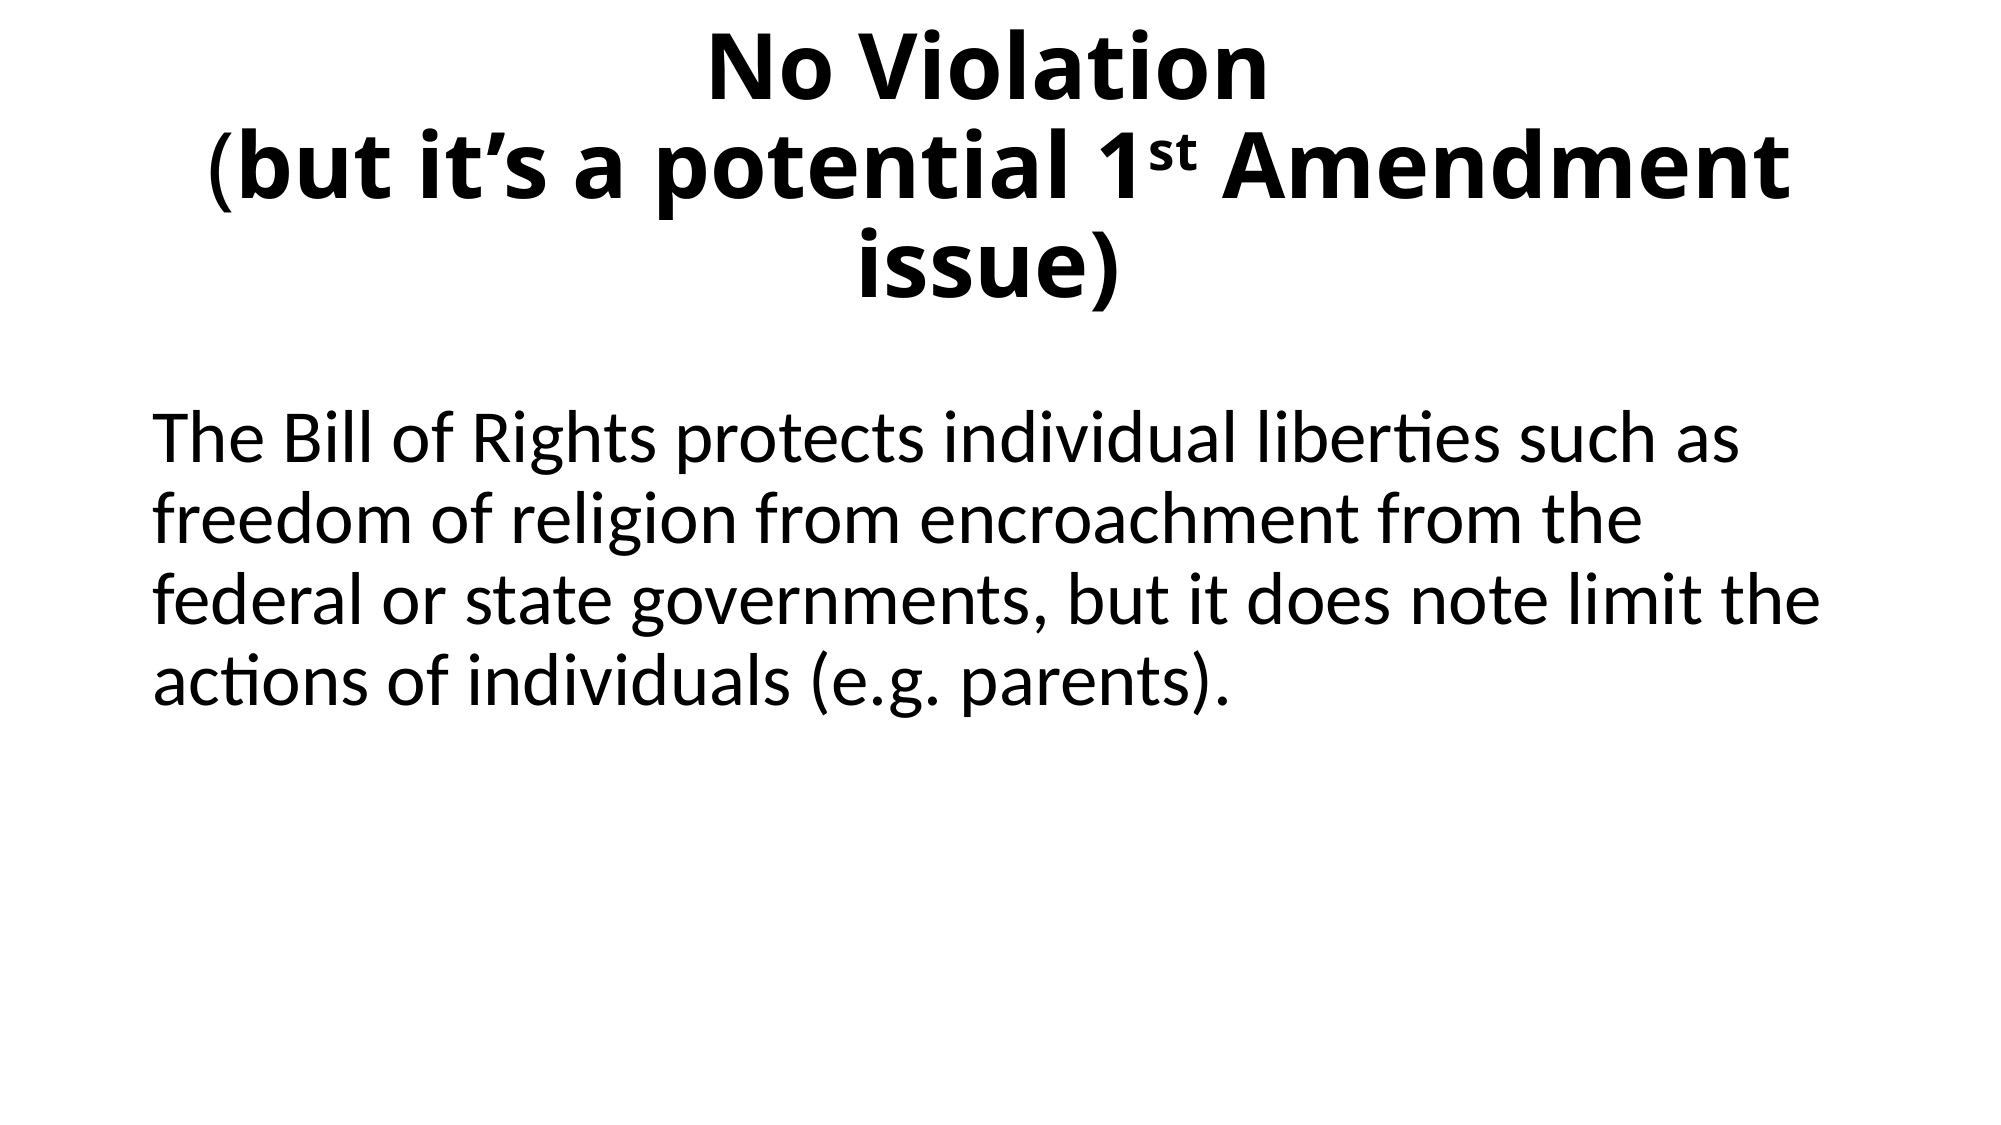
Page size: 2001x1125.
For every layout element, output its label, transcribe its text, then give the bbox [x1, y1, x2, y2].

title No Violation (but it’s a potential 1st Amendment issue) [137, 59, 1863, 278]
list The Bill of Rights protects individual liberties such as freedom of religion from encroachment from the federal or state governments, but it does note limit the actions of individuals (e.g. parents). [137, 299, 1863, 1014]
